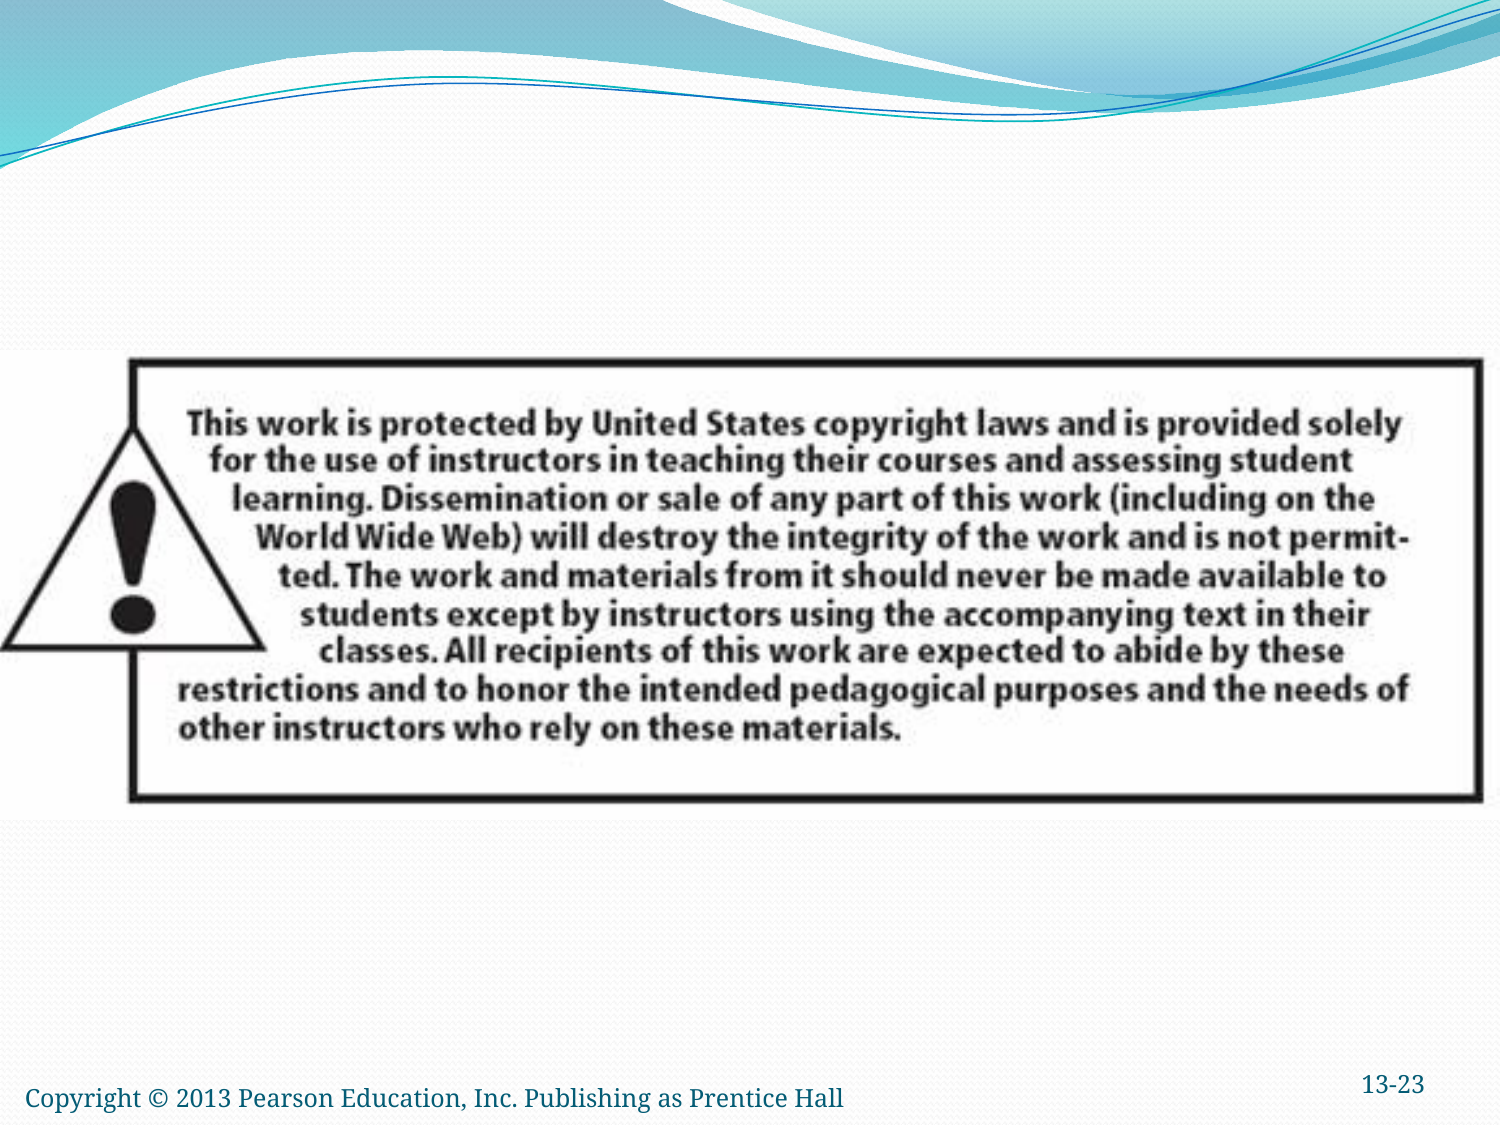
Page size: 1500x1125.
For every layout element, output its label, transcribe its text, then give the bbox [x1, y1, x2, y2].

text_box Copyright © 2013 Pearson Education, Inc. Publishing as Prentice Hall [24, 1074, 988, 1113]
picture [0, 350, 1500, 820]
slide_number 13-23 [1299, 1042, 1425, 1103]
